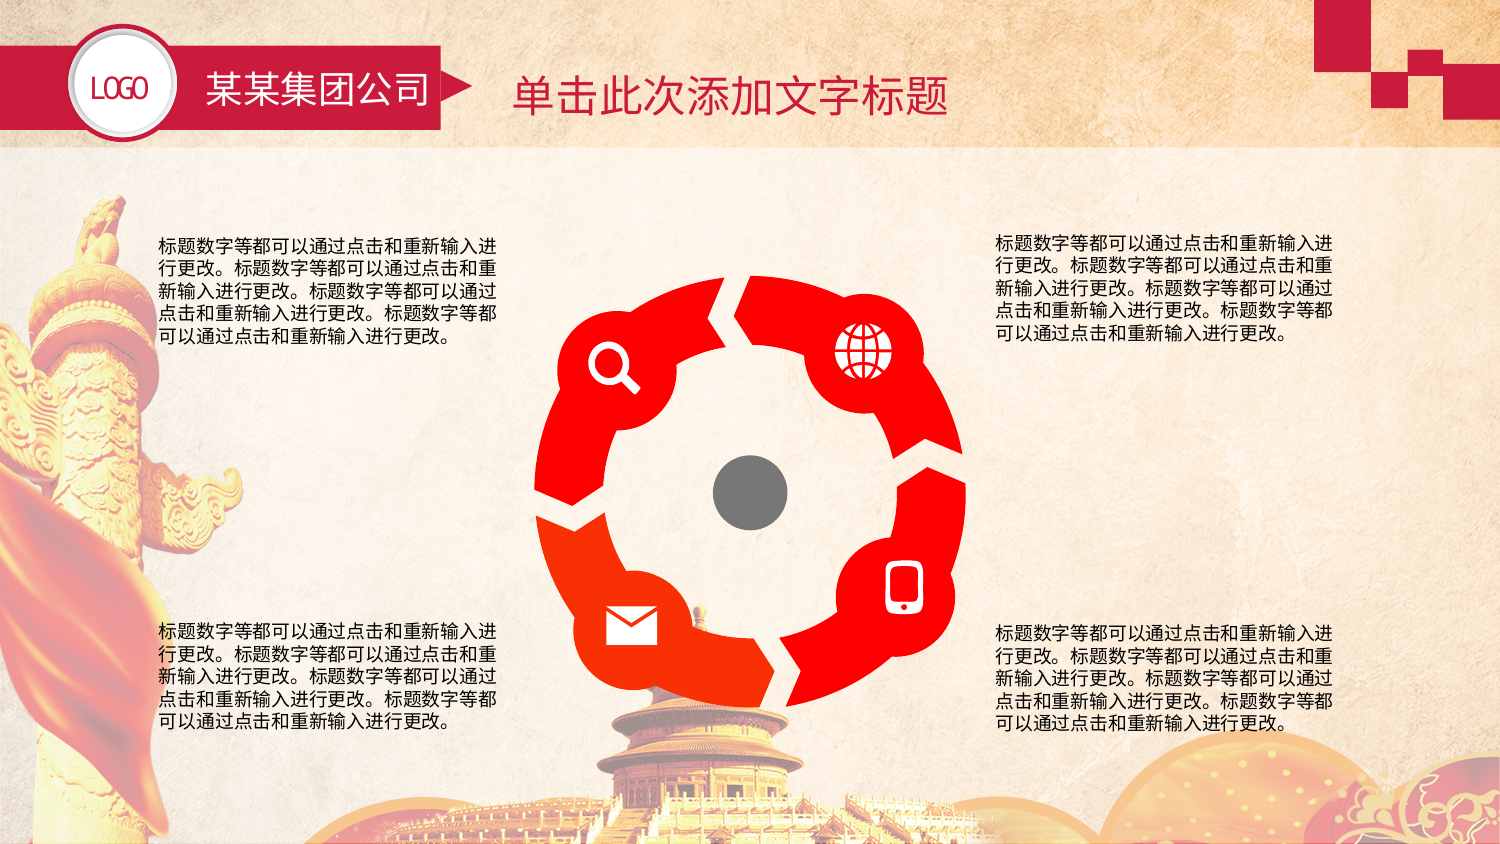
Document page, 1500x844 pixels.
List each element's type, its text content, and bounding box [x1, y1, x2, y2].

text_box [834, 352, 849, 371]
text_box [779, 467, 966, 707]
text_box 标题数字等都可以通过点击和重新输入进行更改。标题数字等都可以通过点击和重新输入进行更改。标题数字等都可以通过点击和重新输入进行更改。标题数字等都可以通过点击和重新输入进行更改。 [144, 227, 522, 355]
text_box [535, 512, 775, 708]
text_box [712, 455, 788, 531]
text_box [864, 324, 874, 337]
text_box 标题数字等都可以通过点击和重新输入进行更改。标题数字等都可以通过点击和重新输入进行更改。标题数字等都可以通过点击和重新输入进行更改。标题数字等都可以通过点击和重新输入进行更改。 [144, 612, 522, 741]
text_box 标题数字等都可以通过点击和重新输入进行更改。标题数字等都可以通过点击和重新输入进行更改。标题数字等都可以通过点击和重新输入进行更改。标题数字等都可以通过点击和重新输入进行更改。 [980, 224, 1358, 352]
text_box [588, 341, 641, 395]
text_box [852, 365, 863, 378]
text_box [844, 323, 857, 334]
text_box 标题数字等都可以通过点击和重新输入进行更改。标题数字等都可以通过点击和重新输入进行更改。标题数字等都可以通过点击和重新输入进行更改。标题数字等都可以通过点击和重新输入进行更改。 [980, 614, 1358, 742]
picture [0, 0, 1500, 147]
picture [1371, 0, 1500, 72]
text_box [606, 606, 658, 623]
text_box [864, 365, 874, 378]
text_box [864, 337, 877, 350]
text_box [733, 275, 963, 460]
text_box [844, 368, 856, 379]
text_box [868, 323, 882, 334]
text_box [864, 352, 877, 365]
text_box [849, 352, 863, 365]
text_box [885, 560, 924, 615]
text_box [852, 324, 863, 337]
text_box [534, 277, 726, 506]
text_box [869, 368, 882, 380]
text_box [849, 337, 863, 350]
text_box [877, 352, 892, 371]
text_box [876, 331, 892, 350]
text_box [835, 331, 850, 350]
text_box [606, 610, 658, 645]
